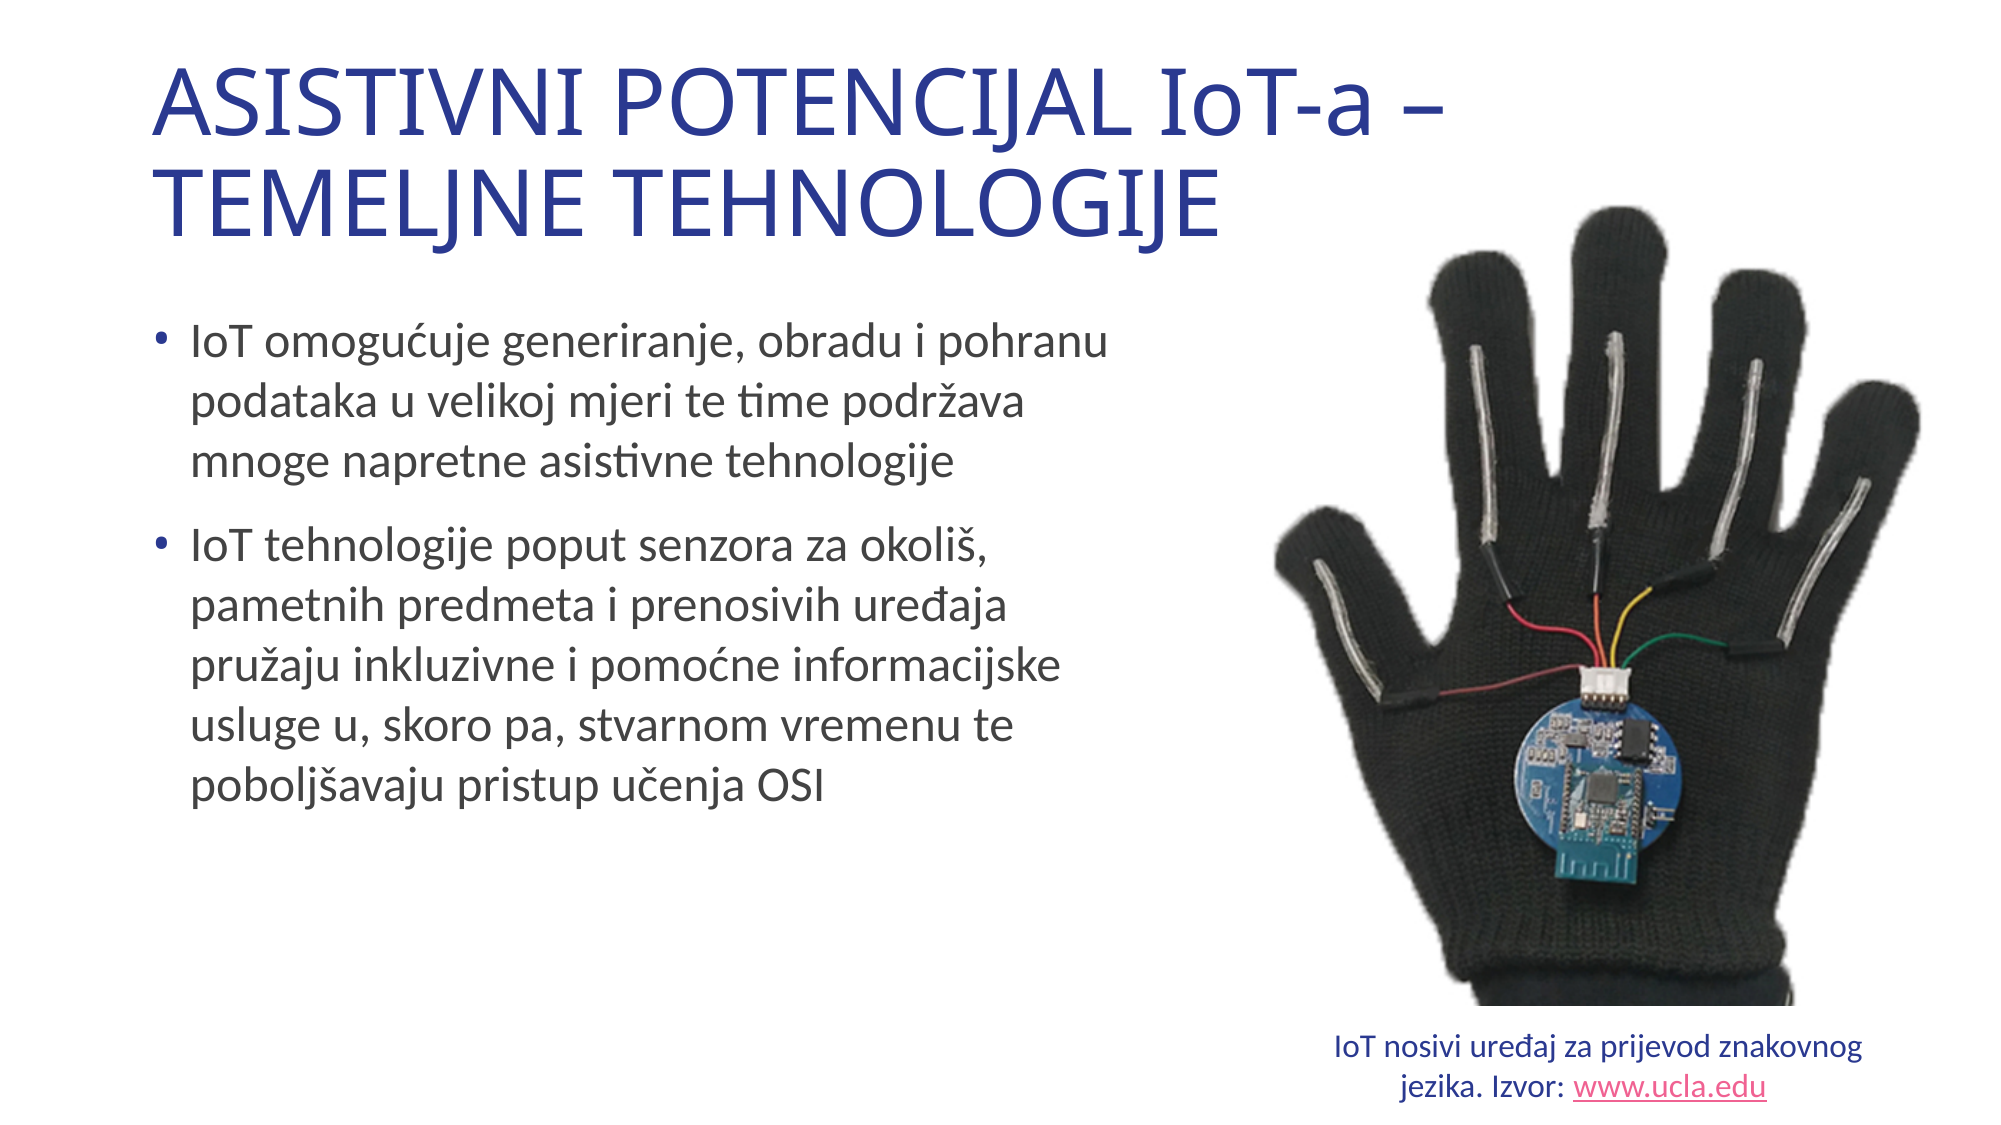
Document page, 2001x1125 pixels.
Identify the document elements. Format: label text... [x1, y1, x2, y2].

title ASISTIVNI POTENCIJAL IoT-a – TEMELJNE TEHNOLOGIJE [137, 47, 1863, 265]
text_box IoT nosivi uređaj za prijevod znakovnog jezika. Izvor: www.ucla.edu [1289, 1017, 1908, 1112]
list IoT omogućuje generiranje, obradu i pohranu podataka u velikoj mjeri te time podržava mnoge napretne asistivne tehnologije IoT tehnologije poput senzora za okoliš, pametnih predmeta i prenosivih uređaja pružaju inkluzivne i pomoćne informacijske usluge u, skoro pa, stvarnom vremenu te poboljšavaju pristup učenja OSI [137, 299, 1163, 1014]
picture [1253, 182, 1984, 1006]
